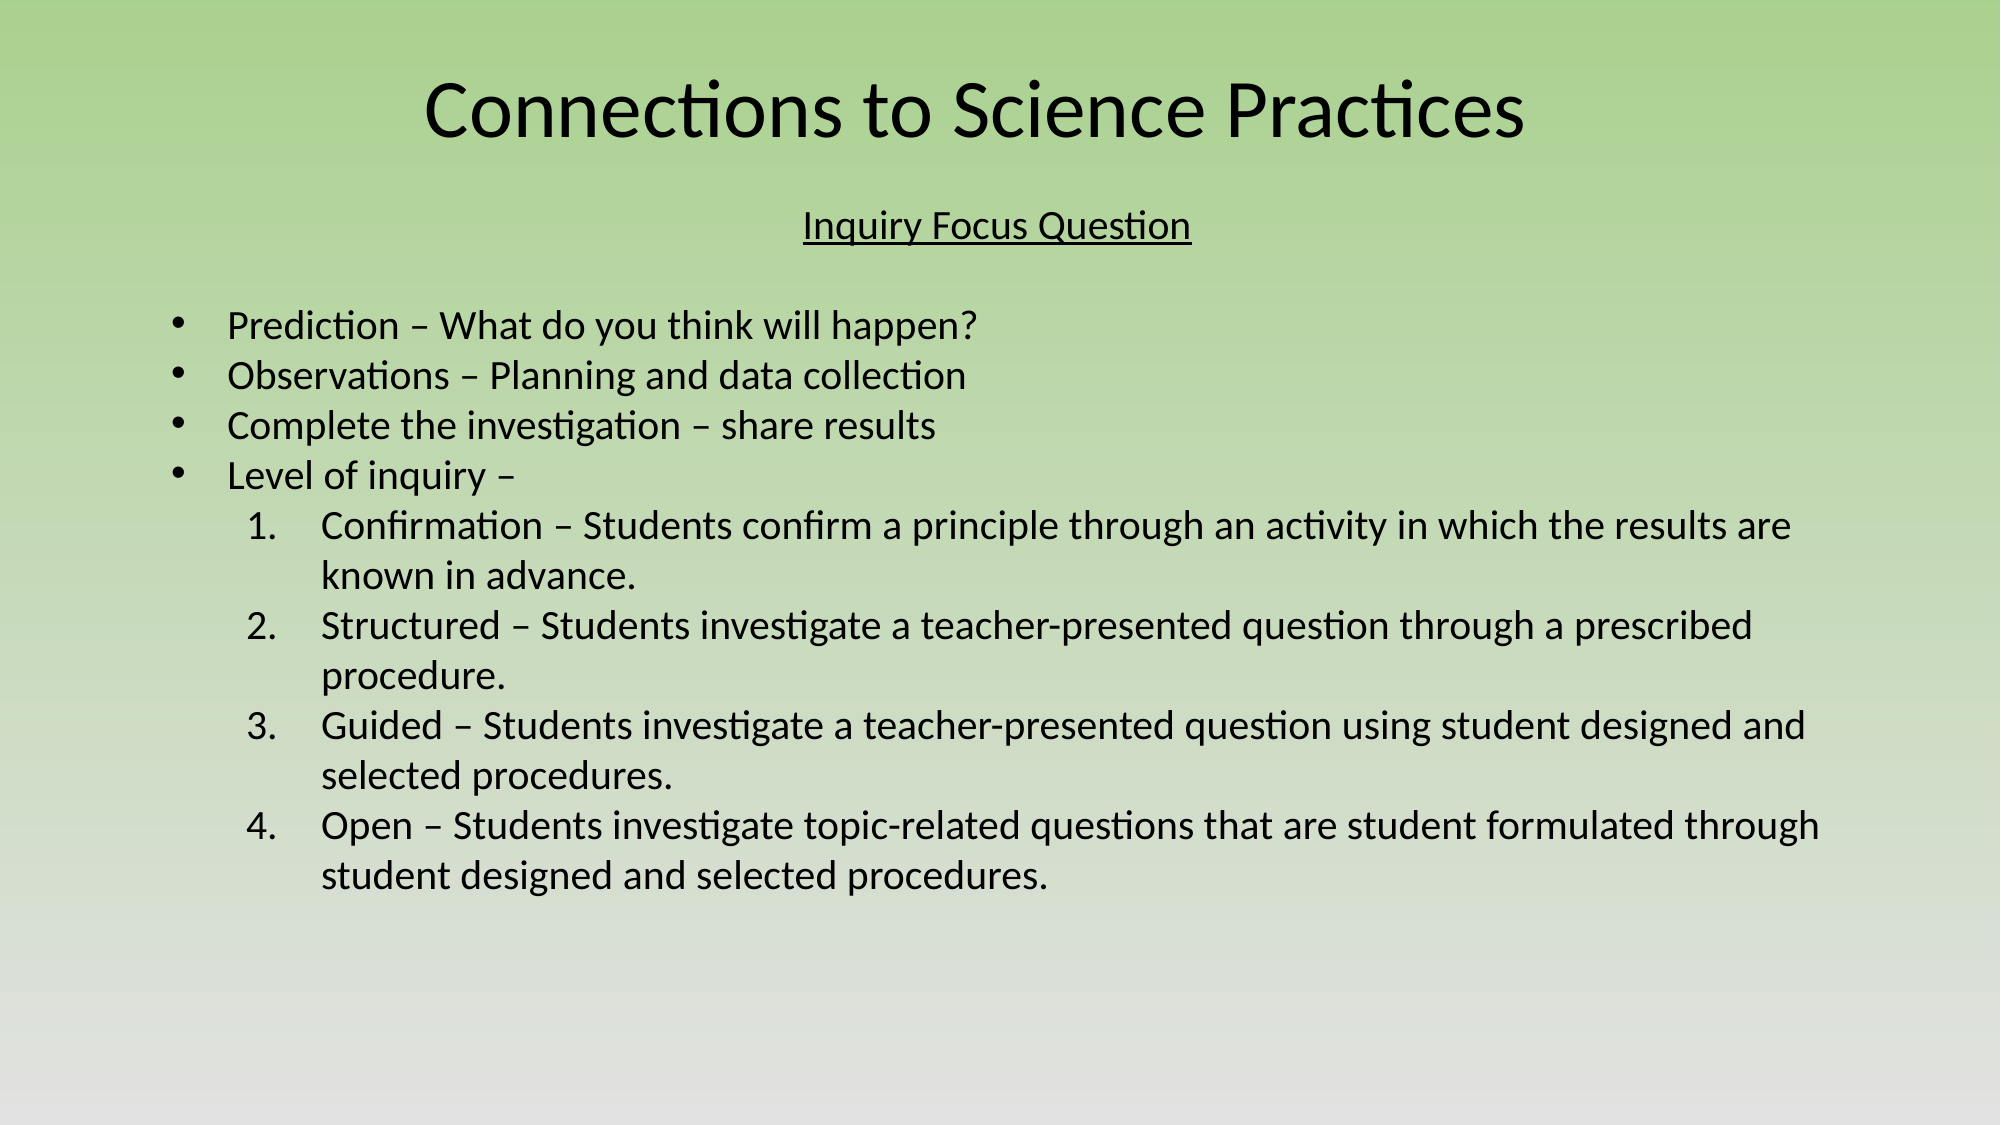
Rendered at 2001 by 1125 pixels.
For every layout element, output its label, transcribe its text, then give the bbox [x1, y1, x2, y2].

text_box Inquiry Focus Question Prediction – What do you think will happen? Observations – Planning and data collection Complete the investigation – share results Level of inquiry – Confirmation – Students confirm a principle through an activity in which the results are known in advance. Structured – Students investigate a teacher-presented question through a prescribed procedure. Guided – Students investigate a teacher-presented question using student designed and selected procedures. Open – Students investigate topic-related questions that are student formulated through student designed and selected procedures. [156, 190, 1838, 956]
text_box Connections to Science Practices [133, 46, 1819, 162]
